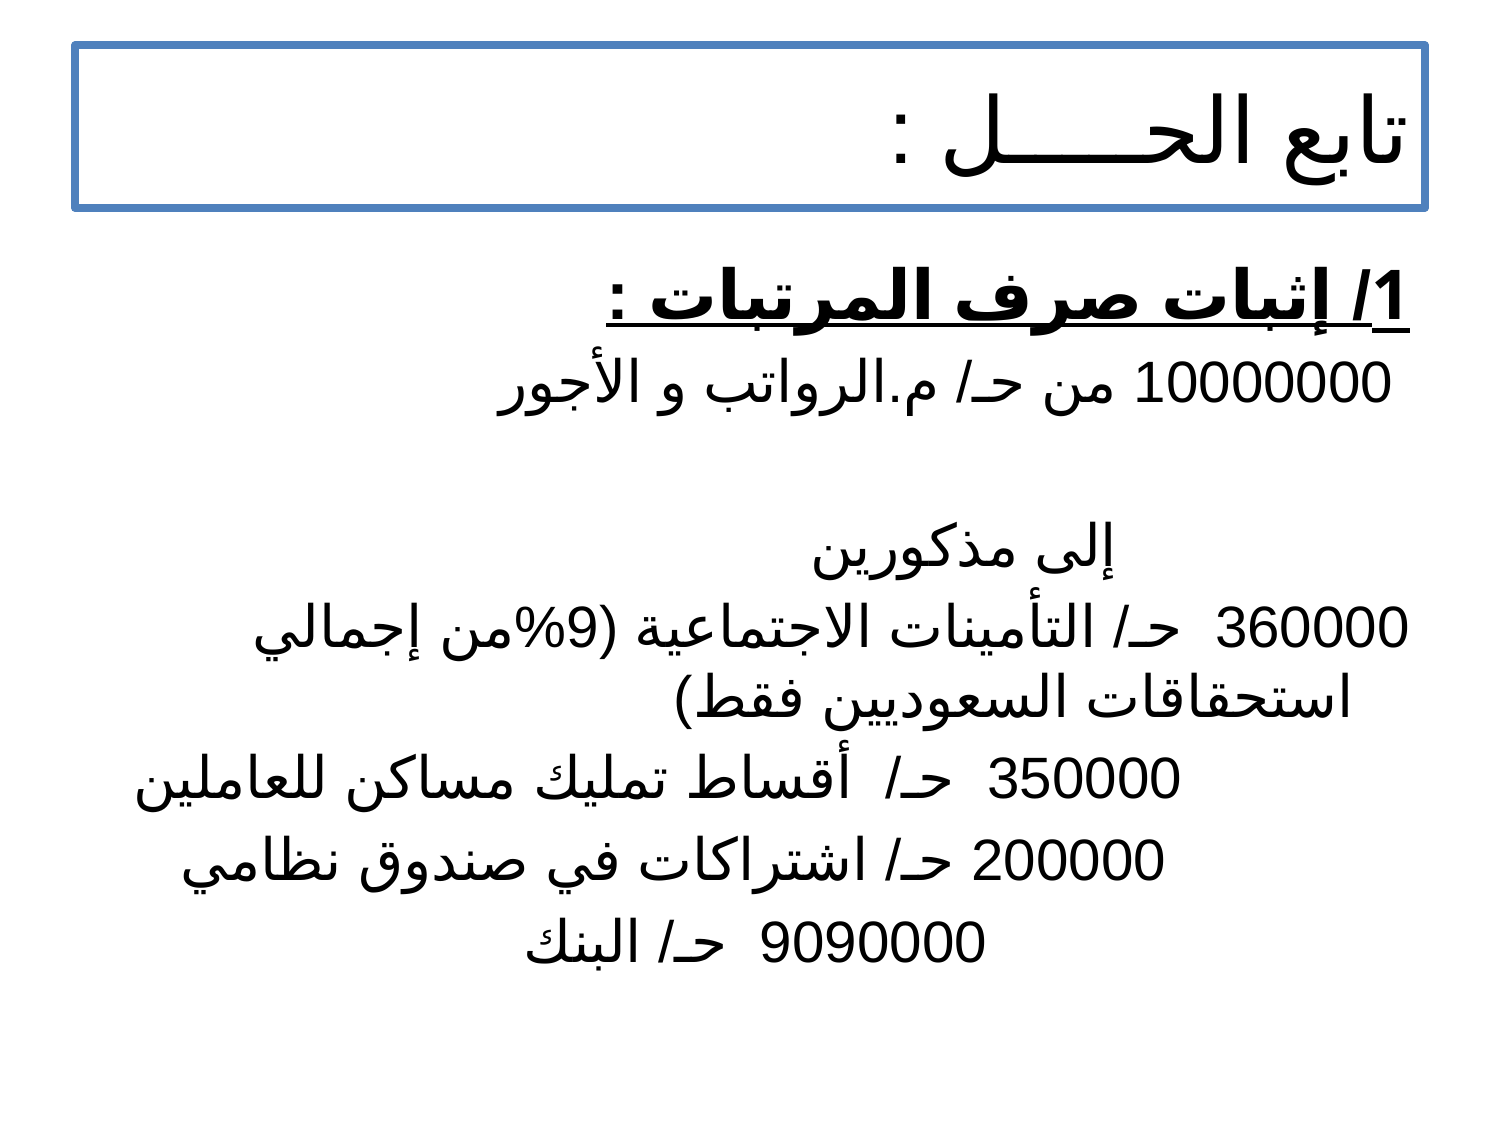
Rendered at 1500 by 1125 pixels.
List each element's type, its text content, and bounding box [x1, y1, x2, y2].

title تابع الحـــــل : [75, 45, 1425, 209]
list 1/ إثبات صرف المرتبات : 10000000 من حـ/ م.الرواتب و الأجور إلى مذكورين 360000 حـ/ التأمينات الاجتماعية (9%من إجمالي استحقاقات السعوديين فقط) 350000 حـ/ أقساط تمليك مساكن للعاملين 200000 حـ/ اشتراكات في صندوق نظامي 9090000 حـ/ البنك [75, 243, 1425, 1071]
